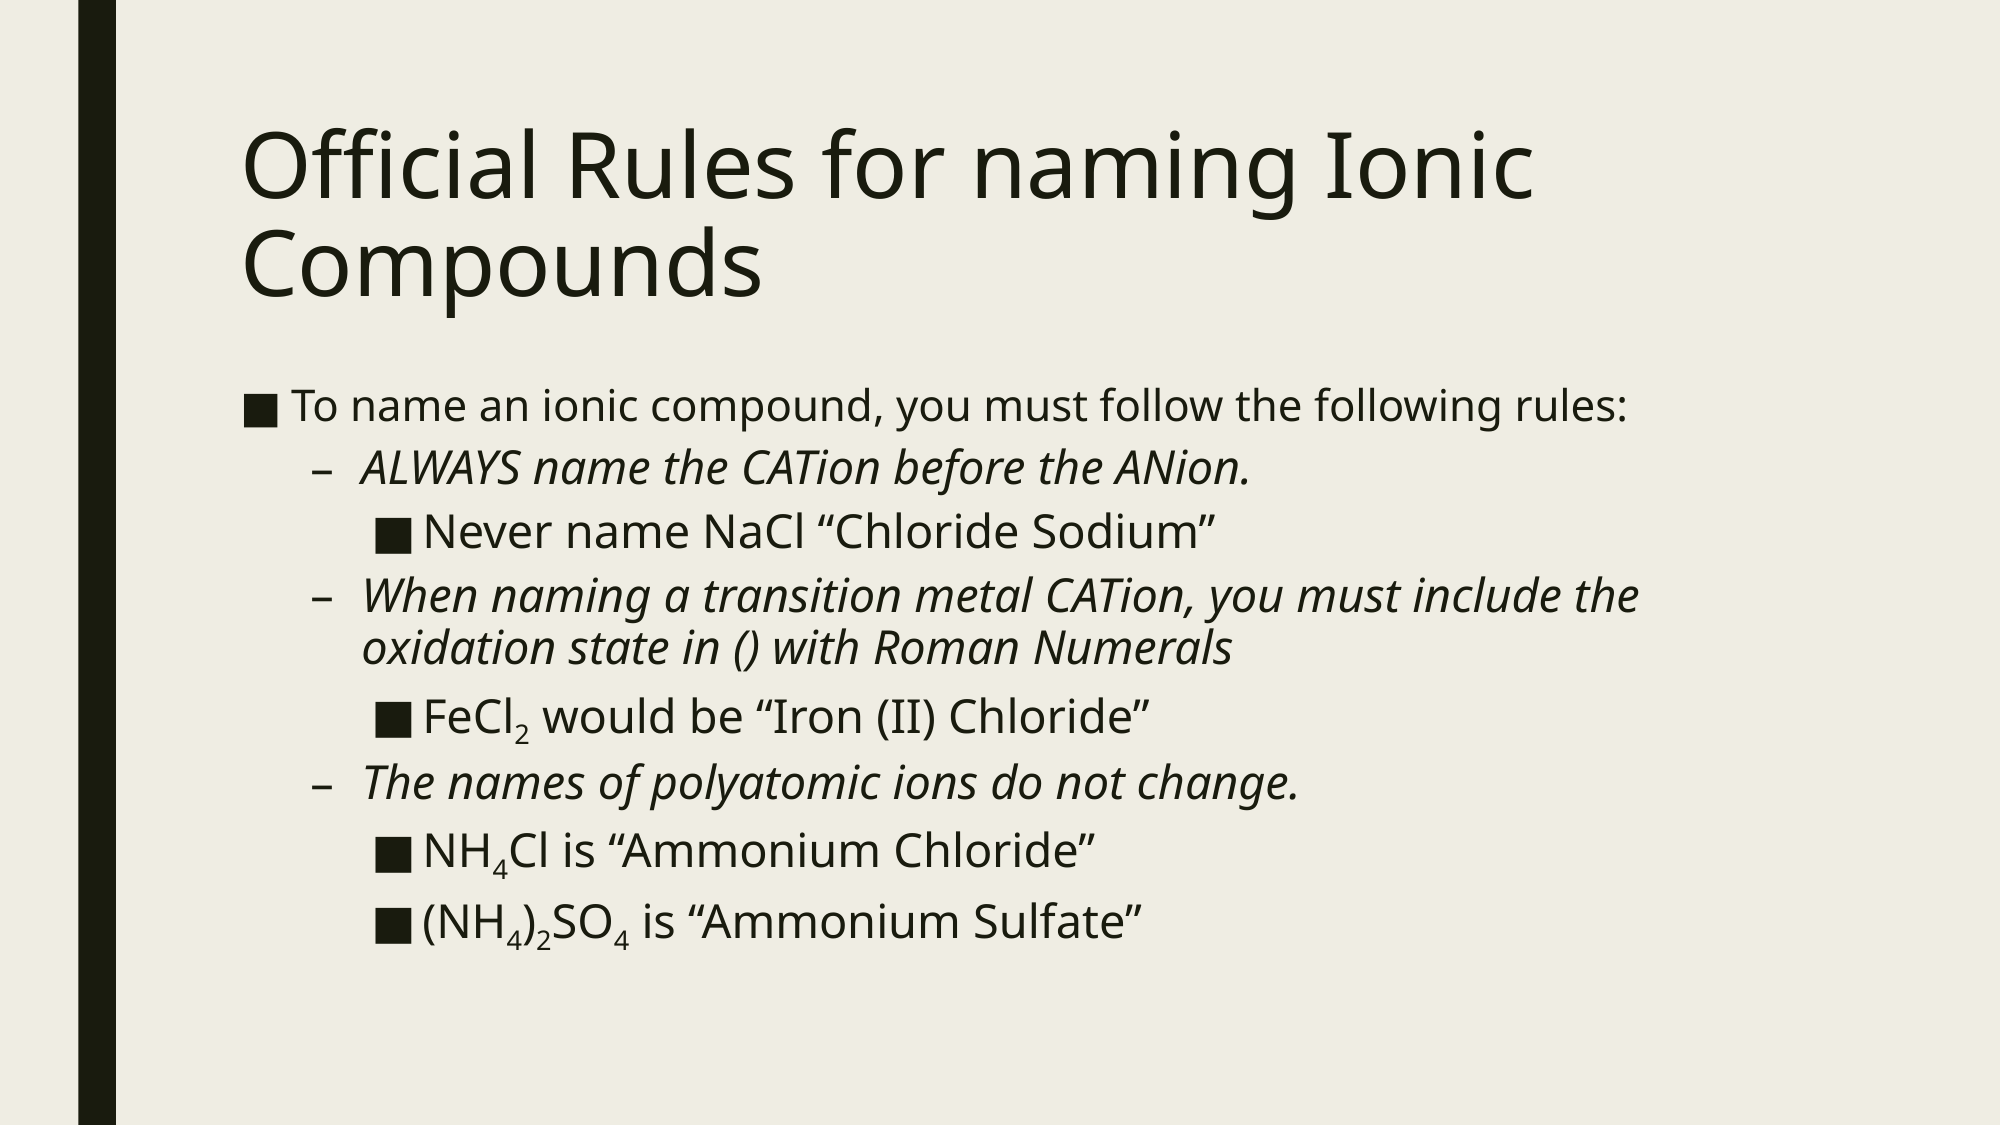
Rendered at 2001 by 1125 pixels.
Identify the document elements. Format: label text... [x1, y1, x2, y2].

list To name an ionic compound, you must follow the following rules: ALWAYS name the CATion before the ANion. Never name NaCl “Chloride Sodium” When naming a transition metal CATion, you must include the oxidation state in () with Roman Numerals FeCl2 would be “Iron (II) Chloride” The names of polyatomic ions do not change. NH4Cl is “Ammonium Chloride” (NH4)2SO4 is “Ammonium Sulfate” [225, 375, 1800, 963]
title Official Rules for naming Ionic Compounds [225, 112, 1800, 357]
